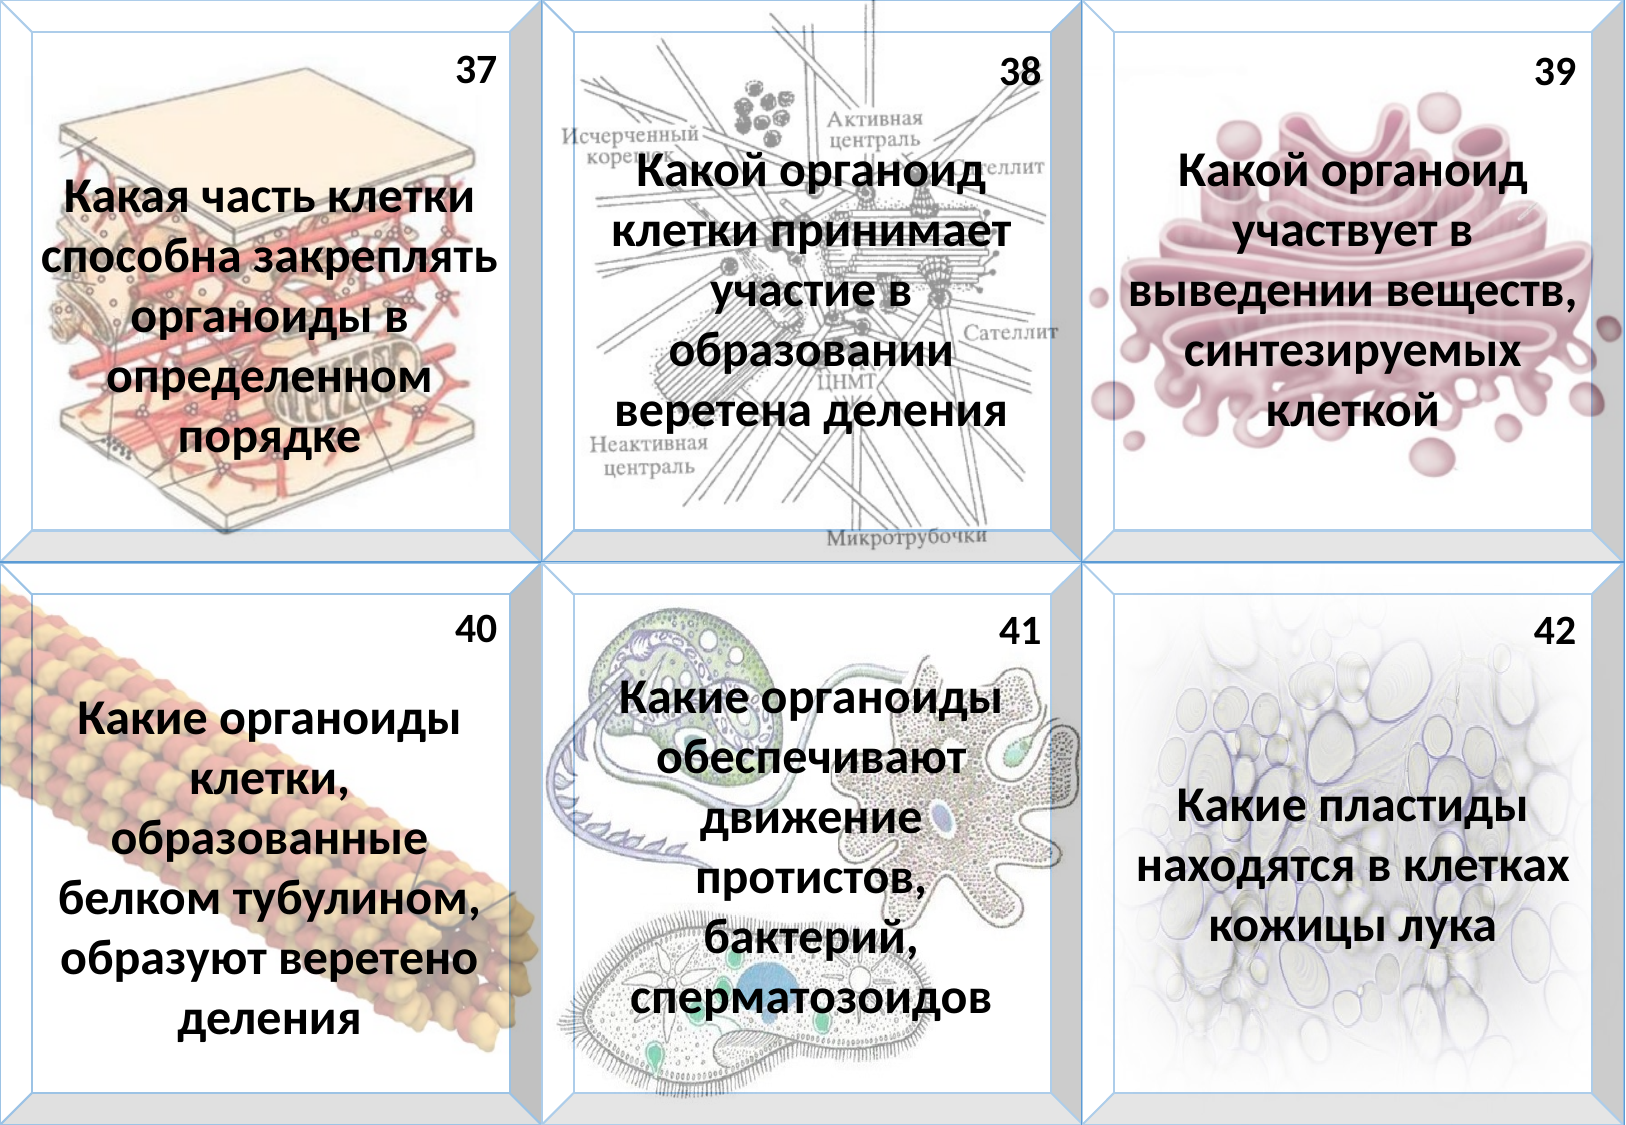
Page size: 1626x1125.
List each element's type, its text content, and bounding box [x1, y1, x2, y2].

text_box [0, 0, 541, 561]
text_box Какие пластиды находятся в клетках кожицы лука [1108, 763, 1597, 959]
text_box Какой органоид участвует в выведении веществ, синтезируемых клеткой [1108, 129, 1597, 444]
text_box [541, 0, 1081, 561]
text_box 41 [983, 593, 1058, 661]
text_box [1081, 562, 1625, 1125]
text_box Какой органоид клетки принимает участие в образовании веретена деления [567, 129, 1056, 444]
text_box [1081, 0, 1625, 561]
text_box 42 [1517, 593, 1593, 661]
text_box 40 [439, 591, 514, 658]
text_box [0, 562, 540, 1125]
text_box [540, 561, 1081, 1125]
text_box Какие органоиды обеспечивают движение протистов, бактерий, сперматозоидов [567, 656, 1056, 1032]
text_box 37 [439, 31, 514, 99]
text_box 39 [1517, 34, 1593, 102]
text_box 38 [983, 34, 1058, 102]
text_box Какие органоиды клетки, образованные белком тубулином, образуют веретено деления [25, 677, 514, 1053]
text_box Какая часть клетки способна закреплять органоиды в определенном порядке [25, 155, 514, 471]
